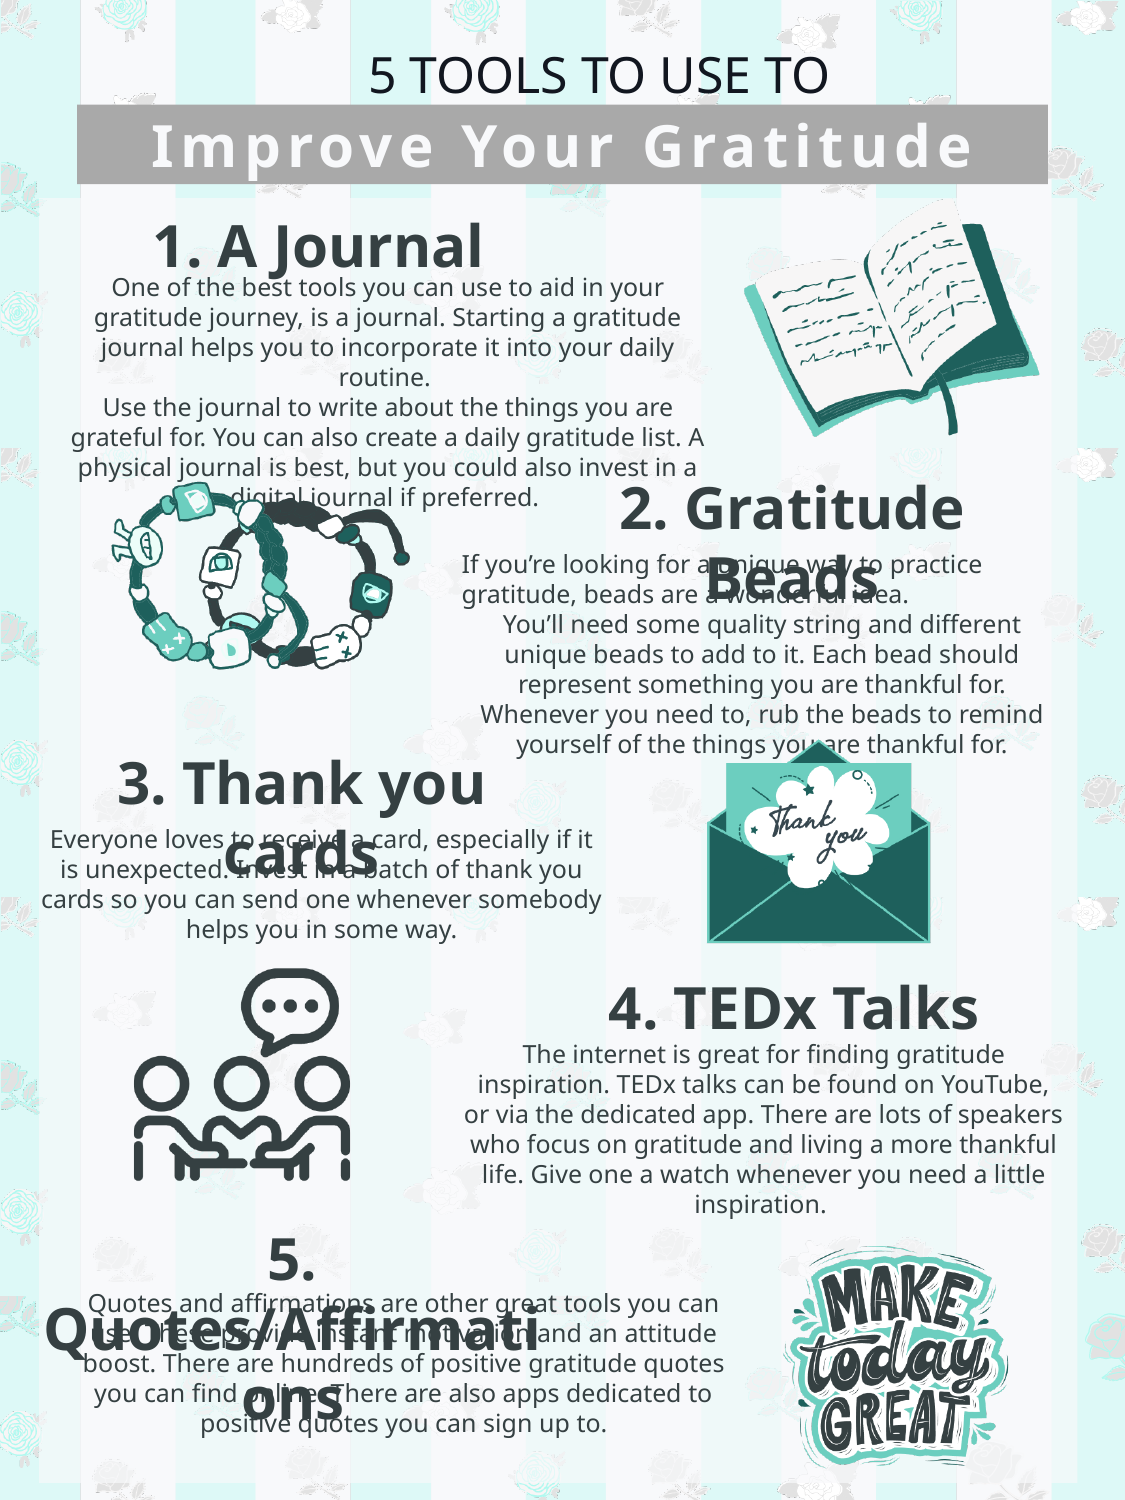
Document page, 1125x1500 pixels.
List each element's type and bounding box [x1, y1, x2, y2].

picture [122, 958, 367, 1198]
picture [102, 452, 423, 706]
picture [773, 1232, 1023, 1481]
picture [698, 734, 948, 964]
text_box [0, 0, 1125, 1500]
picture [728, 182, 1060, 444]
